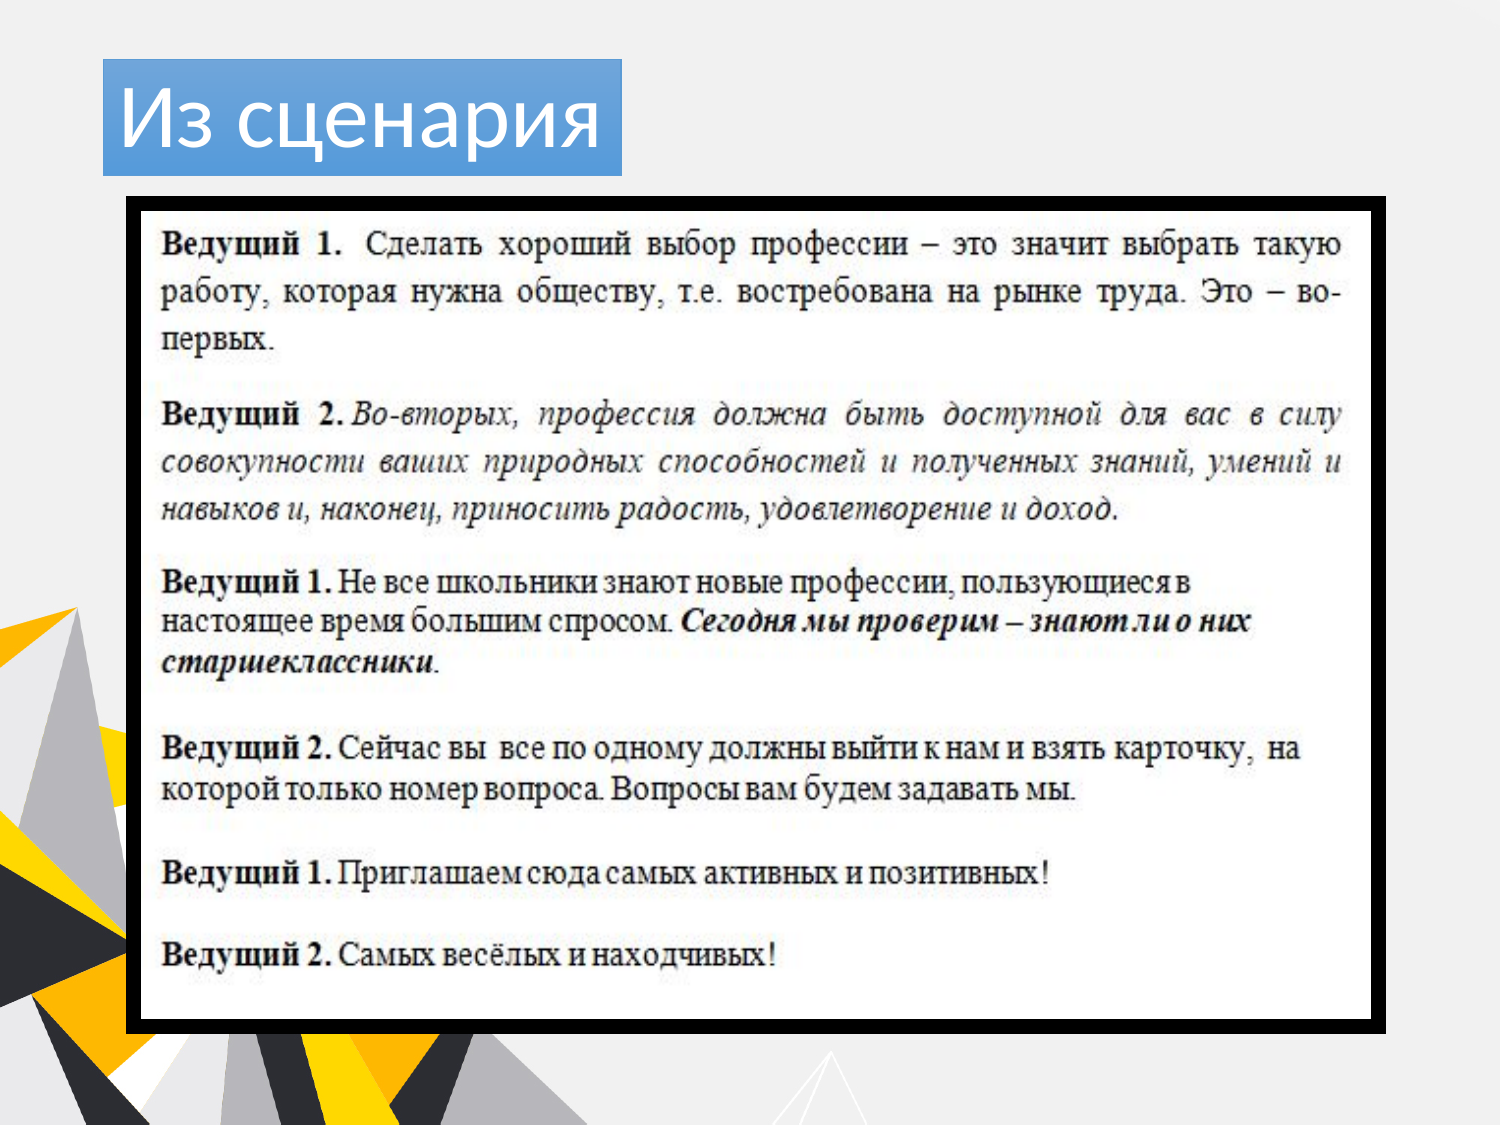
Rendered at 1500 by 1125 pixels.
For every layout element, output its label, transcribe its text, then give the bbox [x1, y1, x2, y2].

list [140, 210, 1371, 1020]
title Из сценария [103, 59, 622, 176]
picture [0, 0, 1500, 1125]
